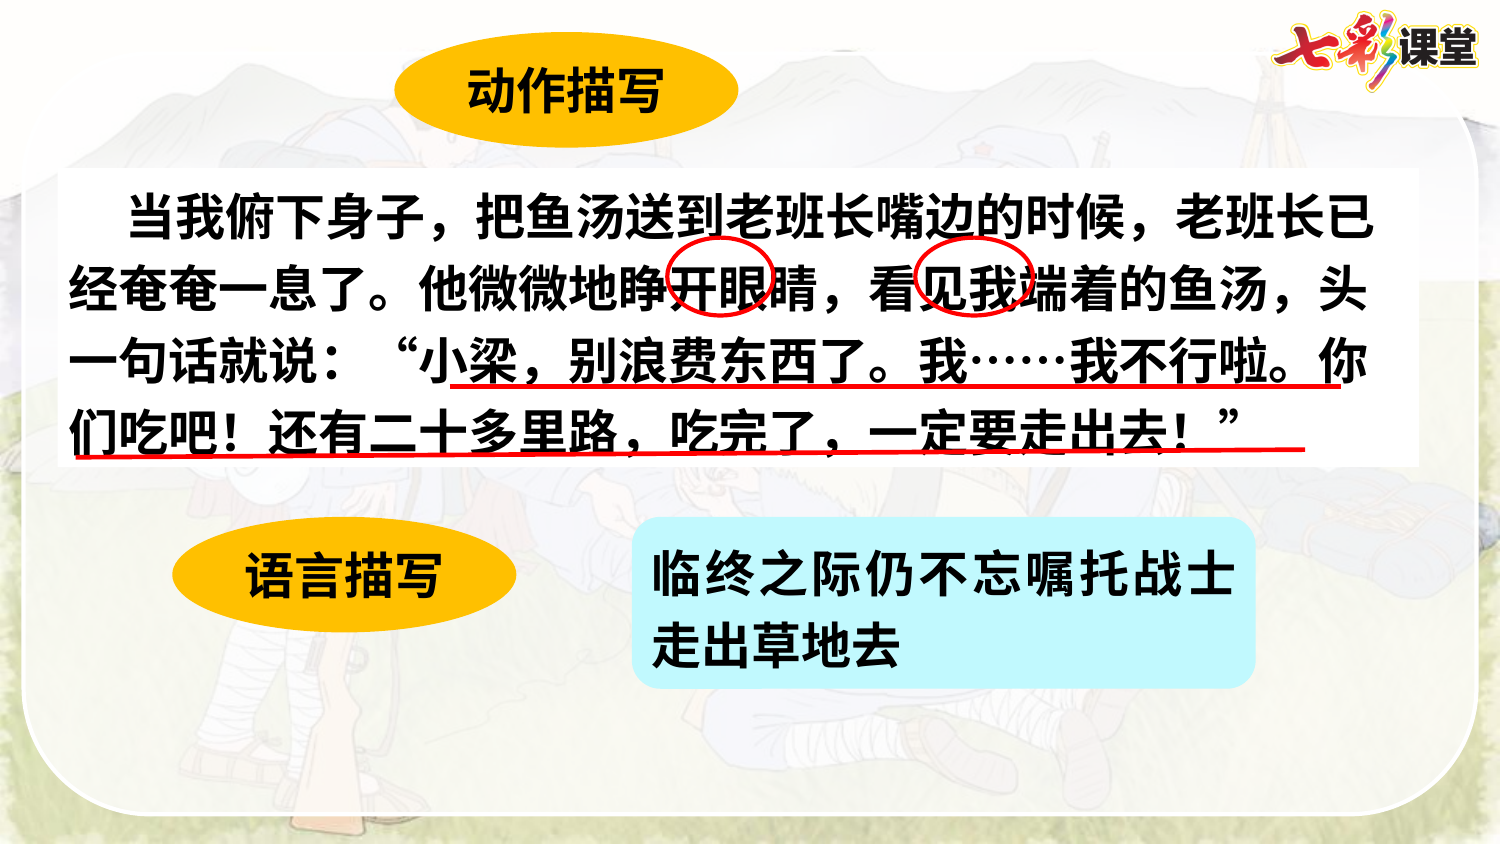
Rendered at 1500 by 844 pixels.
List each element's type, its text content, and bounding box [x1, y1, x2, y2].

text_box 当我俯下身子，把鱼汤送到老班长嘴边的时候，老班长已经奄奄一息了。他微微地睁开眼睛，看见我端着的鱼汤，头一句话就说：“小梁，别浪费东西了。我……我不行啦。你们吃吧！还有二十多里路，吃完了，一定要走出去！” [57, 168, 1420, 468]
text_box [913, 235, 1036, 318]
text_box [665, 235, 776, 318]
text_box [75, 449, 1306, 458]
text_box 动作描写 [392, 29, 741, 150]
text_box 语言描写 [170, 514, 519, 635]
text_box 临终之际仍不忘嘱托战士走出草地去 [631, 516, 1256, 689]
picture [0, 0, 1500, 844]
